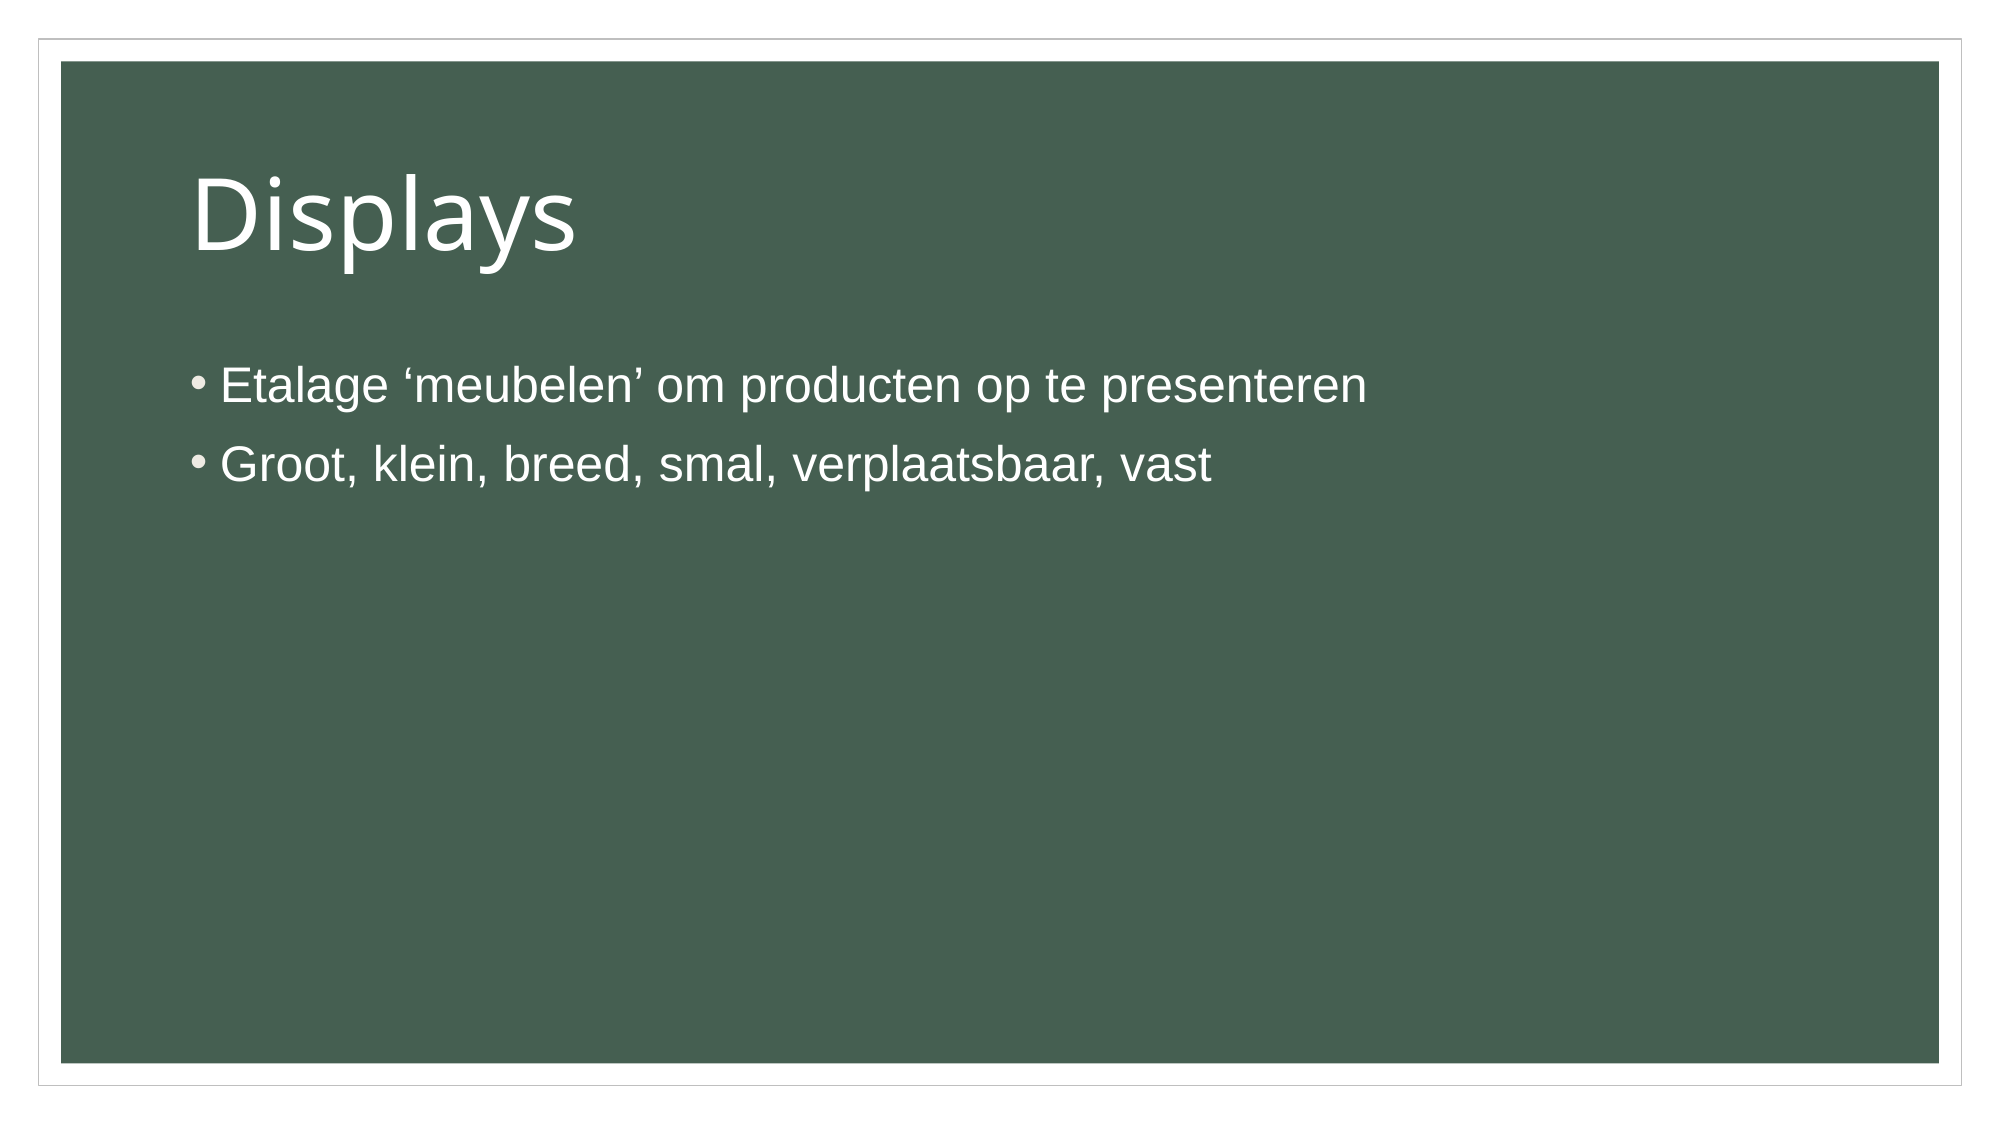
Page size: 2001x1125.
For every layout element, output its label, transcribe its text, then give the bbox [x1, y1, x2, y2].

list Etalage ‘meubelen’ om producten op te presenteren Groot, klein, breed, smal, verplaatsbaar, vast [174, 187, 1825, 990]
title Displays [174, 105, 1825, 187]
